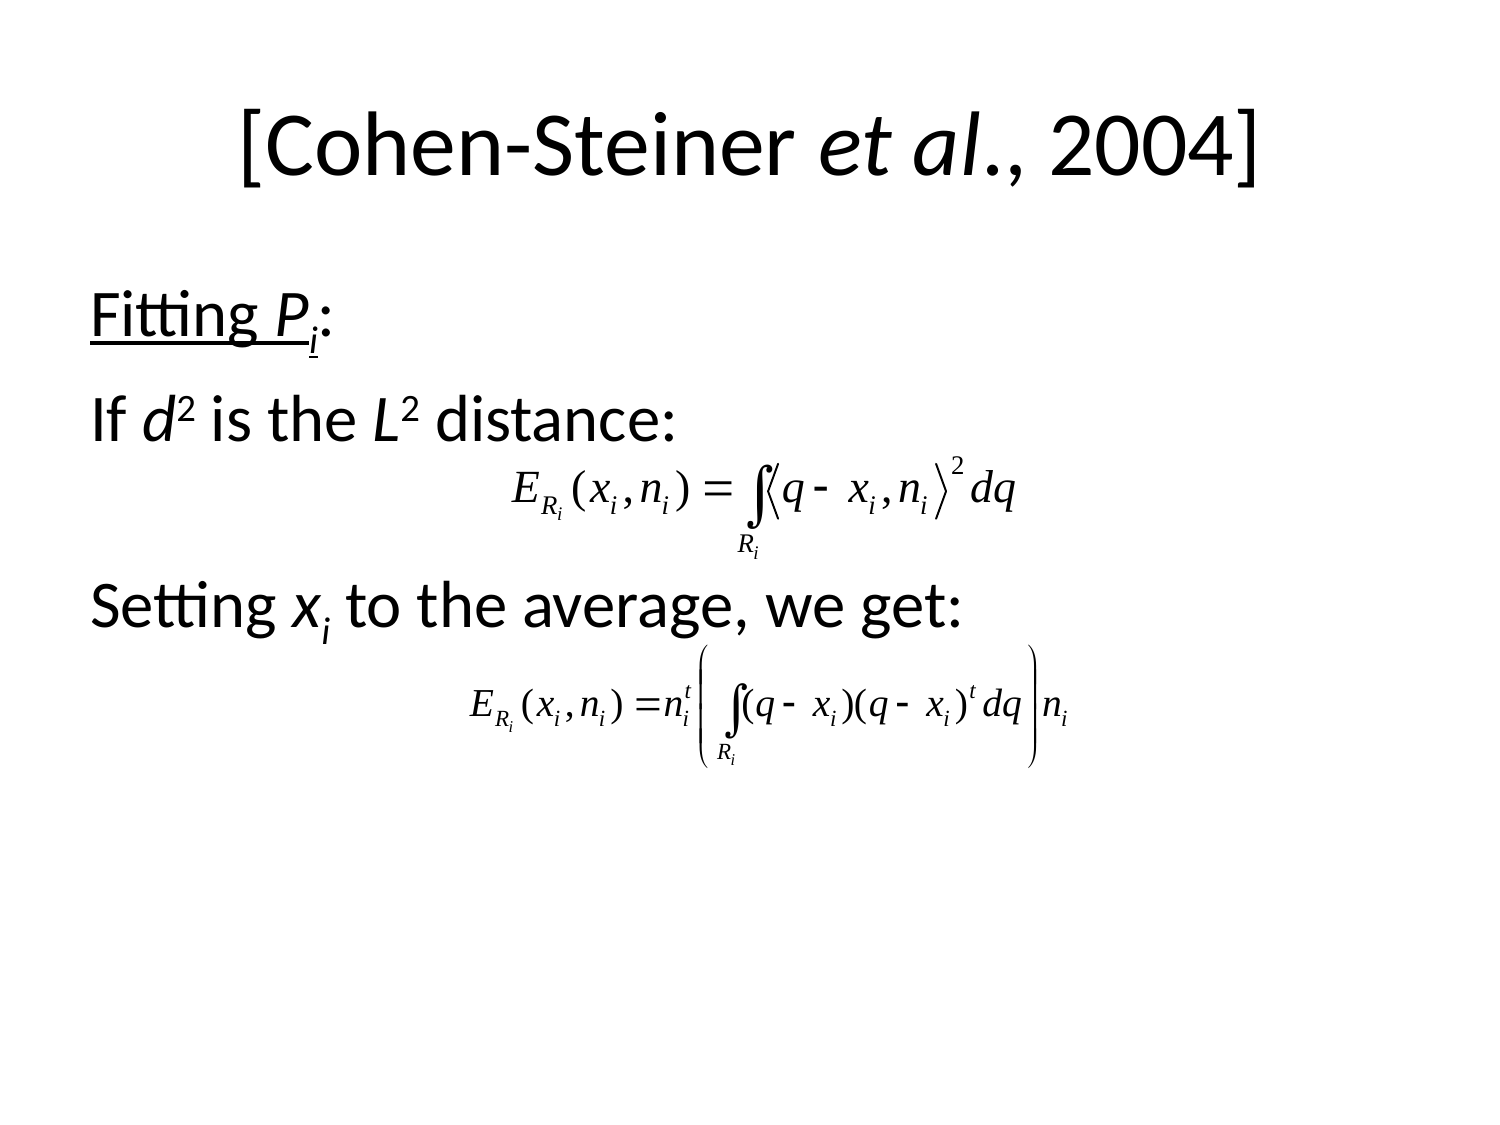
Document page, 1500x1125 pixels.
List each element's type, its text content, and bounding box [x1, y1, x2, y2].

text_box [503, 445, 1024, 568]
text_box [462, 637, 1076, 777]
list Fitting Pi: If d2 is the L2 distance: Setting xi to the average, we get: [75, 262, 1425, 1005]
title [Cohen-Steiner et al., 2004] [75, 45, 1425, 233]
